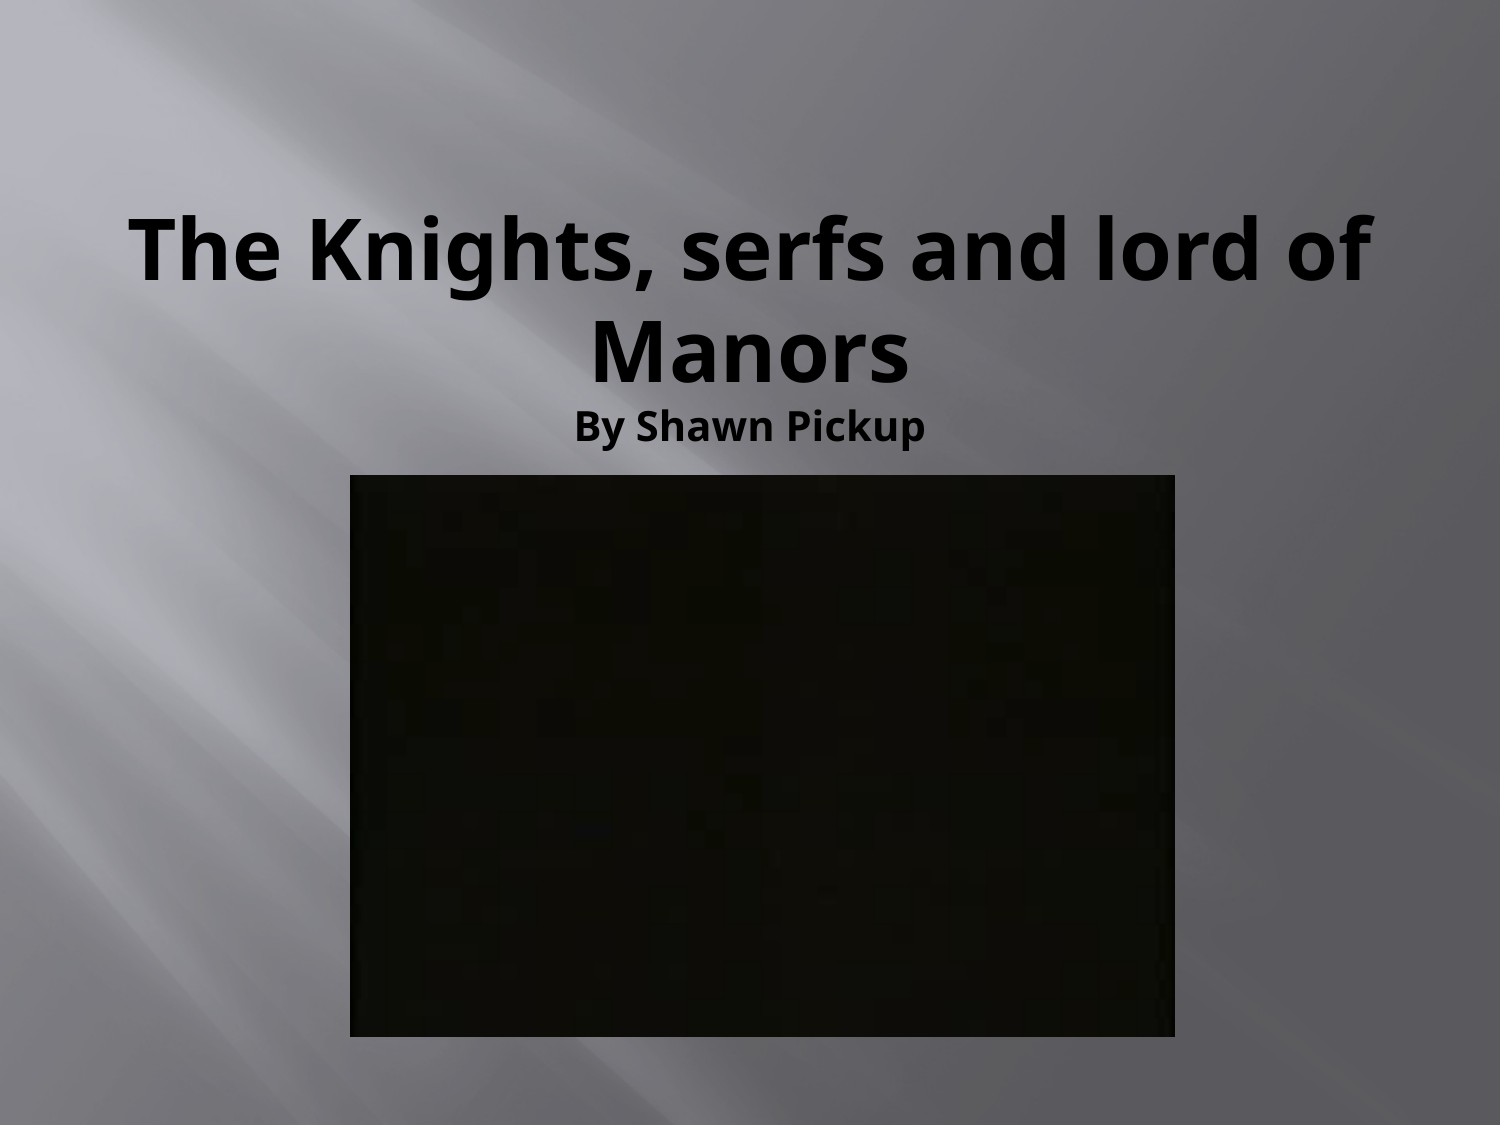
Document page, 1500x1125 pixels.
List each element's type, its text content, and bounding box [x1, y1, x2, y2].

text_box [349, 474, 1176, 1038]
title The Knights, serfs and lord of Manors By Shawn Pickup [75, 45, 1425, 600]
